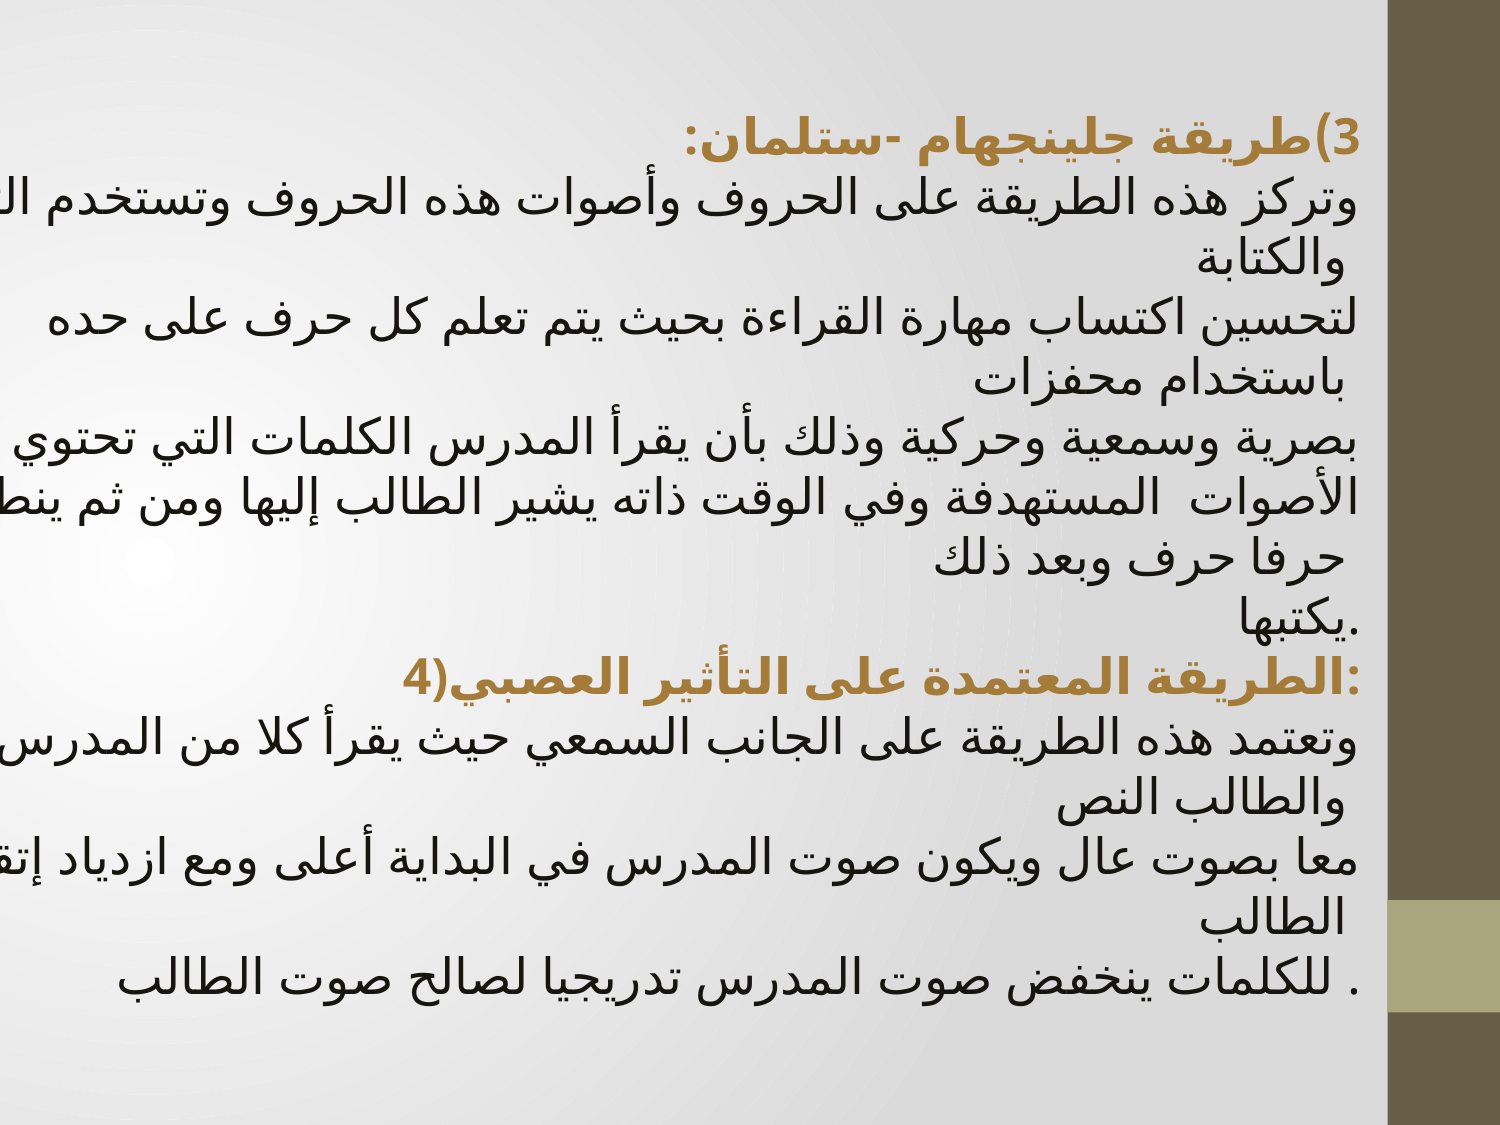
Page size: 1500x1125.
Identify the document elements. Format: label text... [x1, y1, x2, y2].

text_box 3)طريقة جلينجهام -ستلمان: وتركز هذه الطريقة على الحروف وأصوات هذه الحروف وتستخدم التهجئة والكتابة لتحسين اكتساب مهارة القراءة بحيث يتم تعلم كل حرف على حده باستخدام محفزات بصرية وسمعية وحركية وذلك بأن يقرأ المدرس الكلمات التي تحتوي على الأصوات المستهدفة وفي الوقت ذاته يشير الطالب إليها ومن ثم ينطقها حرفا حرف وبعد ذلك يكتبها. 4)الطريقة المعتمدة على التأثير العصبي: وتعتمد هذه الطريقة على الجانب السمعي حيث يقرأ كلا من المدرس والطالب النص معا بصوت عال ويكون صوت المدرس في البداية أعلى ومع ازدياد إتقان الطالب للكلمات ينخفض صوت المدرس تدريجيا لصالح صوت الطالب . [0, 96, 1376, 1012]
